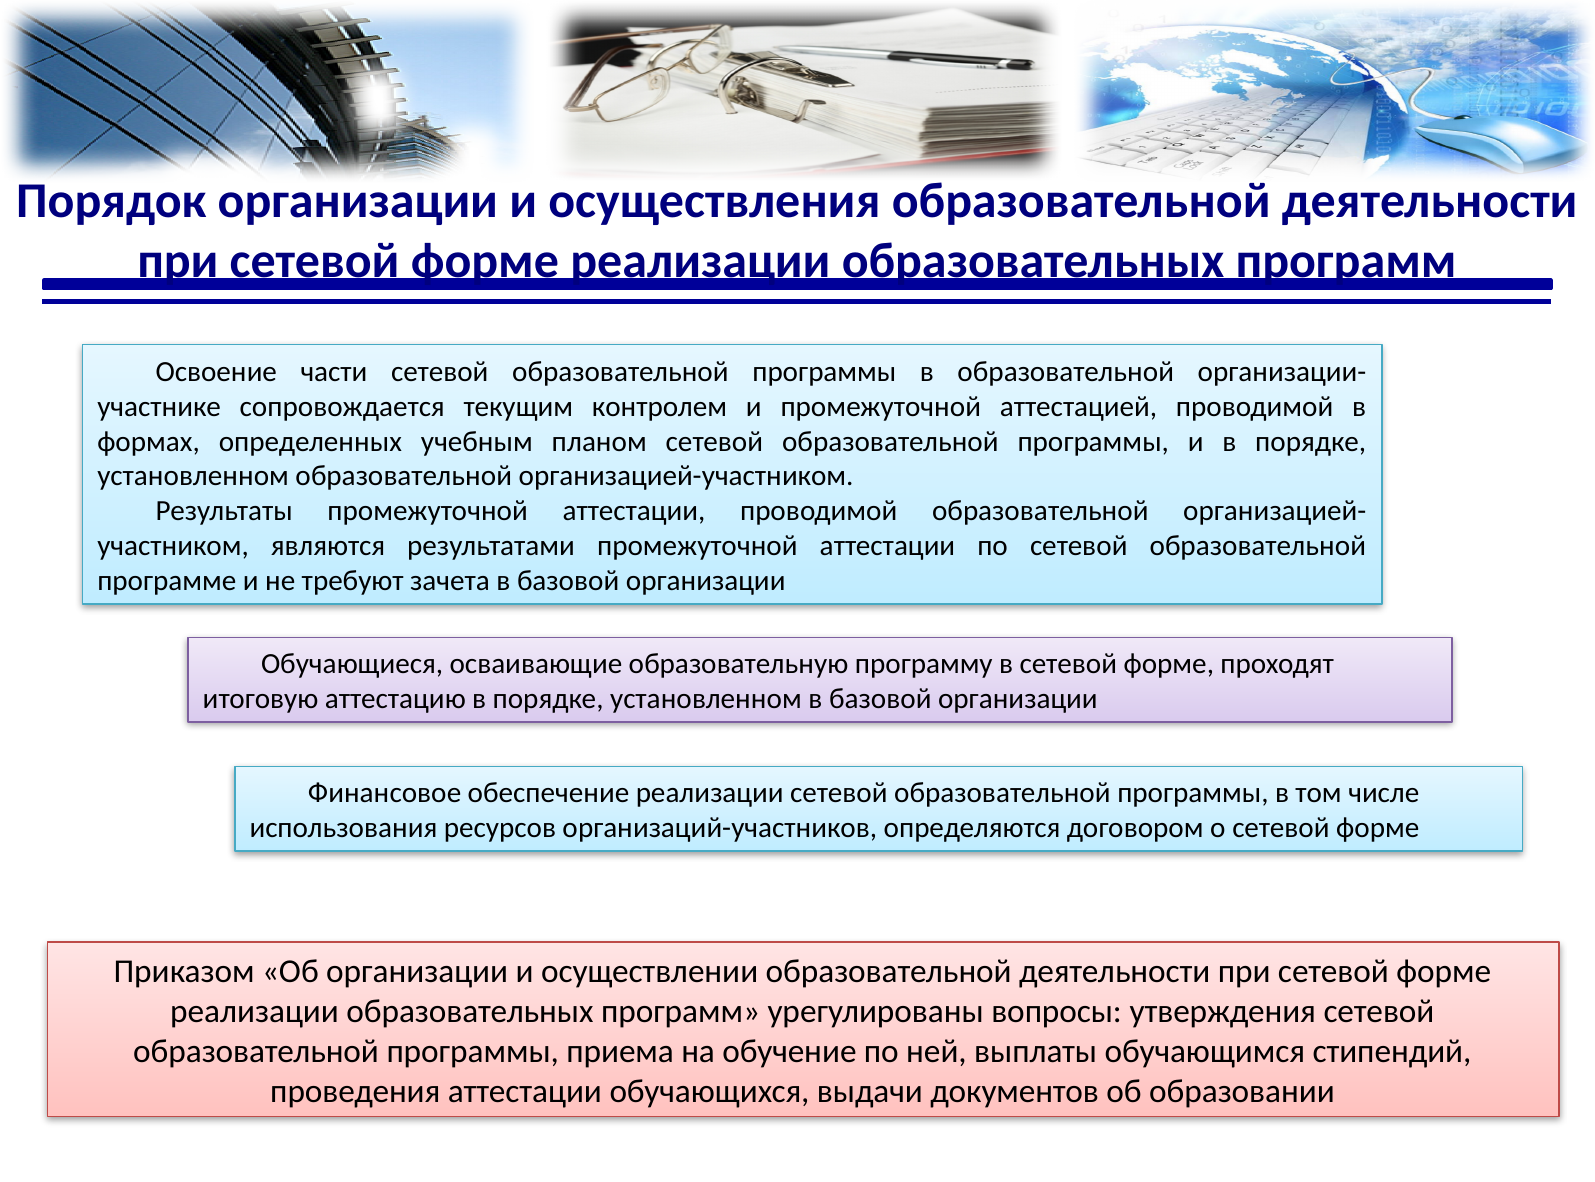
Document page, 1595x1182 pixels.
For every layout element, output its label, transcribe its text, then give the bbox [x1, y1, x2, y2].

text_box Приказом «Об организации и осуществлении образовательной деятельности при сетевой форме реализации образовательных программ» урегулированы вопросы: утверждения сетевой образовательной программы, приема на обучение по ней, выплаты обучающимся стипендий, проведения аттестации обучающихся, выдачи документов об образовании [47, 941, 1560, 1117]
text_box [0, 0, 1595, 183]
text_box Финансовое обеспечение реализации сетевой образовательной программы, в том числе использования ресурсов организаций-участников, определяются договором о сетевой форме [234, 766, 1523, 852]
text_box Освоение части сетевой образовательной программы в образовательной организации-участнике сопровождается текущим контролем и промежуточной аттестацией, проводимой в формах, определенных учебным планом сетевой образовательной программы, и в порядке, установленном образовательной организацией-участником. Результаты промежуточной аттестации, проводимой образовательной организацией-участником, являются результатами промежуточной аттестации по сетевой образовательной программе и не требуют зачета в базовой организации [82, 344, 1383, 605]
text_box Обучающиеся, осваивающие образовательную программу в сетевой форме, проходят итоговую аттестацию в порядке, установленном в базовой организации [187, 637, 1453, 723]
title Порядок организации и осуществления образовательной деятельности при сетевой форме реализации образовательных программ [0, 194, 1595, 290]
